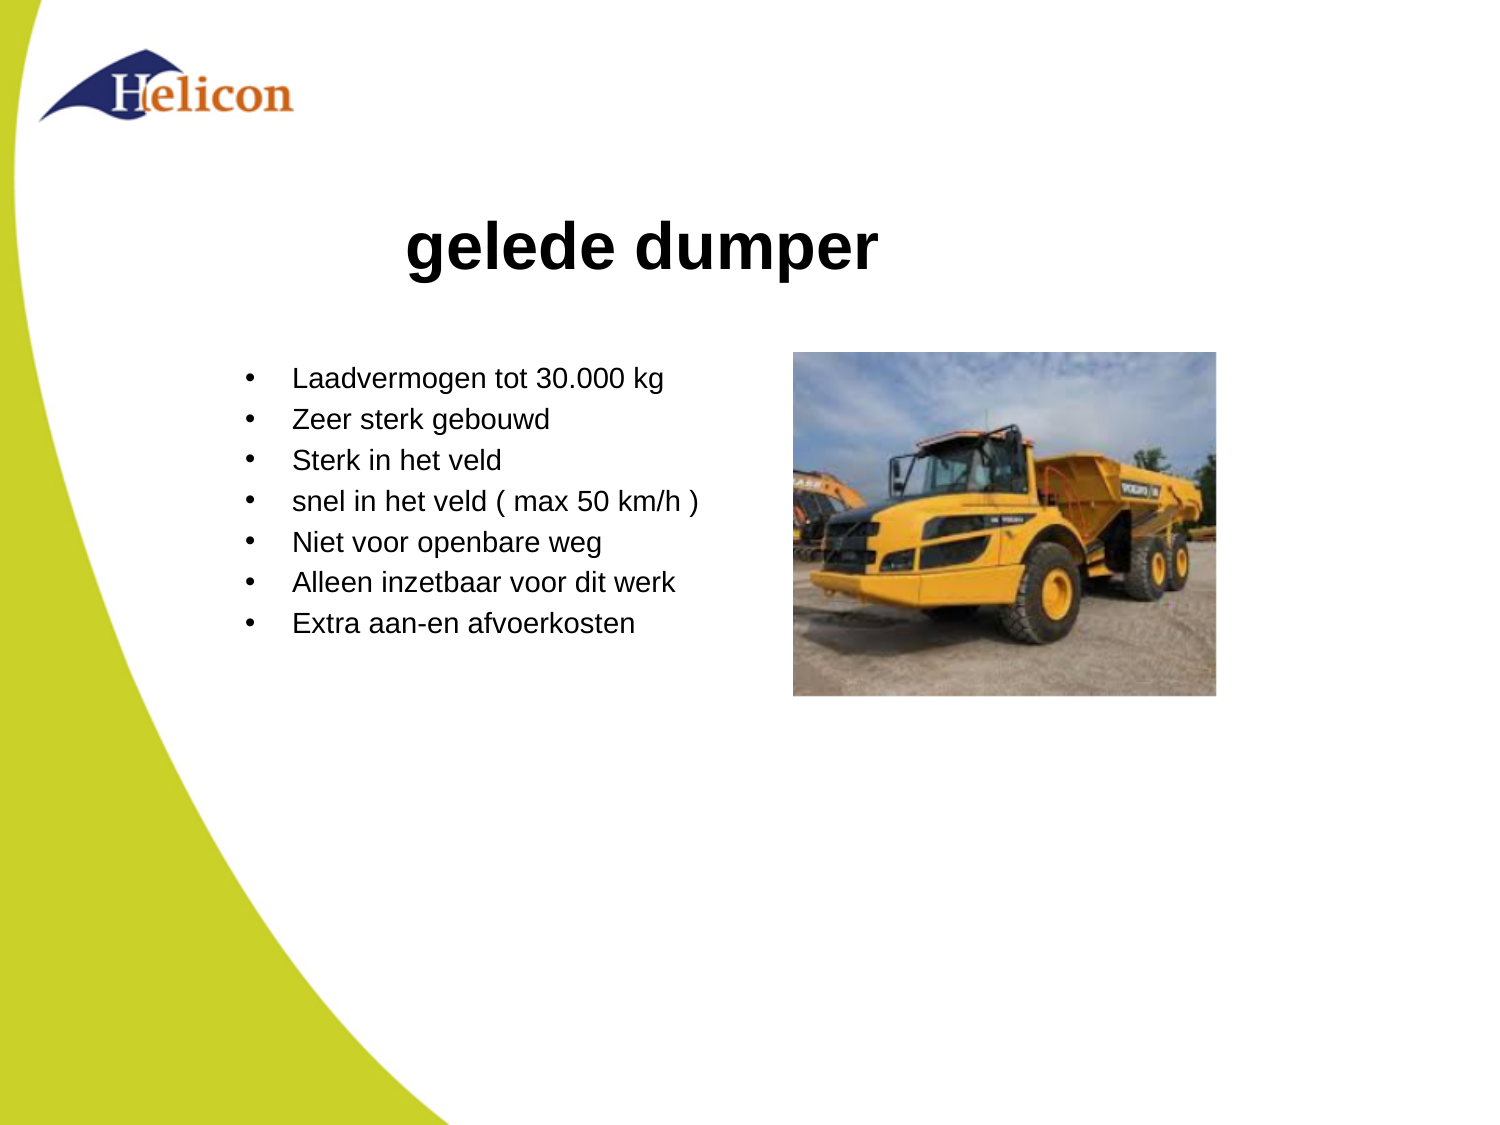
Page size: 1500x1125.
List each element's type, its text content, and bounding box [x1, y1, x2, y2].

picture [0, 0, 1500, 1125]
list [793, 351, 1218, 698]
title gelede dumper [71, 54, 1214, 291]
list Laadvermogen tot 30.000 kg Zeer sterk gebouwd Sterk in het veld snel in het veld ( max 50 km/h ) Niet voor openbare weg Alleen inzetbaar voor dit werk Extra aan-en afvoerkosten [230, 352, 750, 1005]
